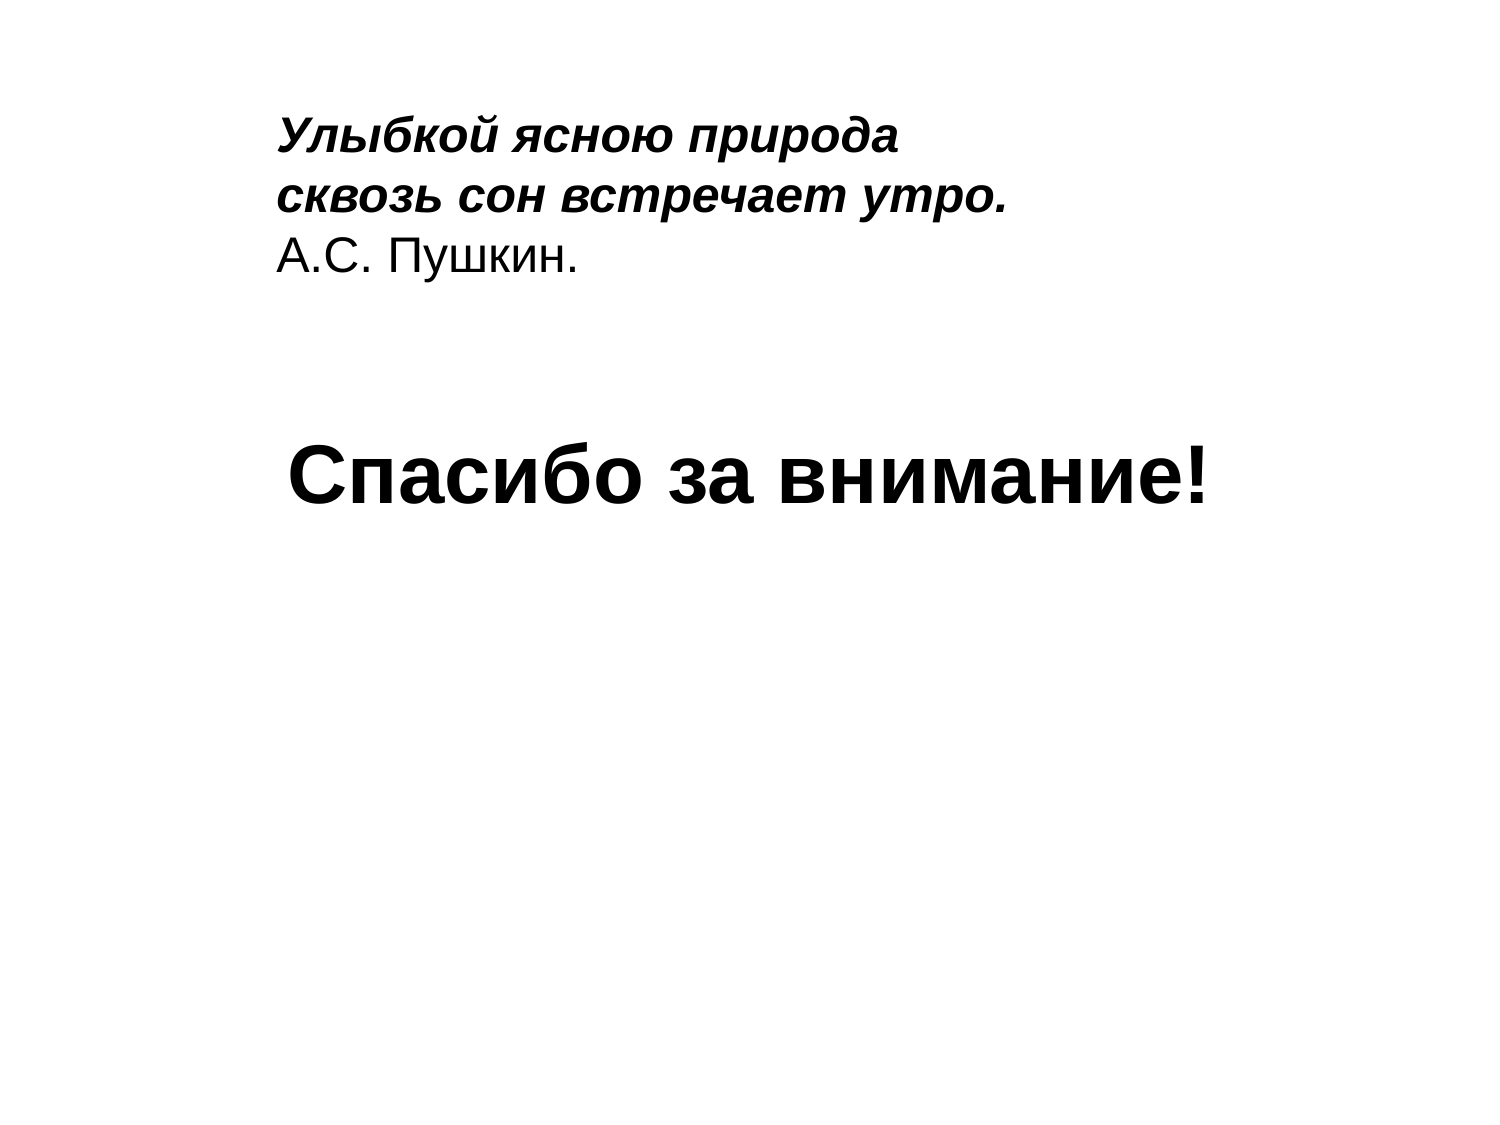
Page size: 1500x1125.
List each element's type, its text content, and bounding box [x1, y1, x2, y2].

text_box Улыбкой ясною природа сквозь сон встречает утро. А.С. Пушкин. [261, 94, 1025, 290]
title Спасибо за внимание! [112, 349, 1388, 591]
